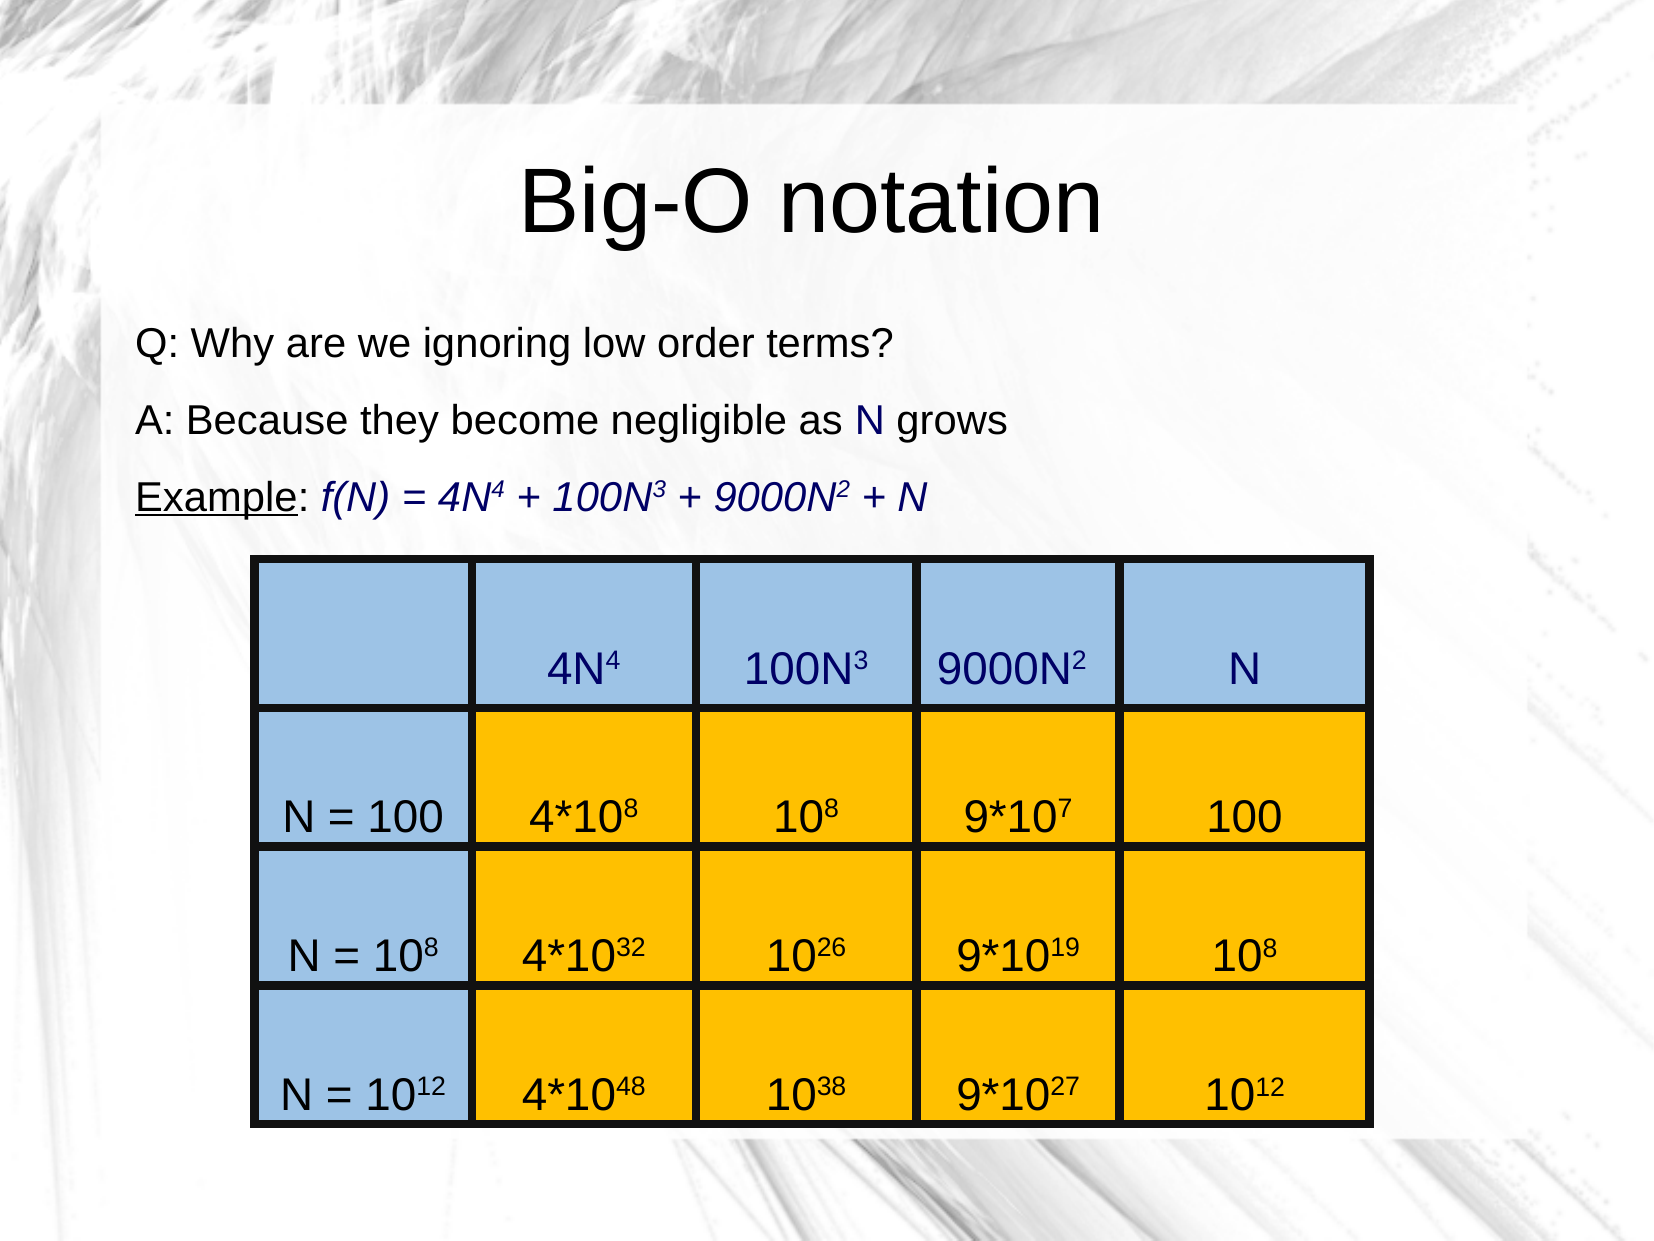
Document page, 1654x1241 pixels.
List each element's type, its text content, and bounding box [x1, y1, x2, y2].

table_header 9000N2 [921, 563, 1115, 704]
table_header 4N4 [476, 563, 692, 704]
table_cell N = 100 [259, 712, 468, 842]
table_cell 108 [1124, 851, 1365, 981]
table_cell 1012 [1124, 990, 1365, 1120]
table_header N [1124, 563, 1365, 704]
table_cell 4*1048 [476, 990, 692, 1120]
table_cell 4*1032 [476, 851, 692, 981]
picture [0, 0, 1654, 1241]
table_cell 1026 [700, 851, 912, 981]
table_header 100N3 [700, 563, 912, 704]
table_cell 9*107 [921, 712, 1115, 842]
table_cell 1038 [700, 990, 912, 1120]
table_cell N = 1012 [259, 990, 468, 1120]
table_cell 108 [700, 712, 912, 842]
table_cell 100 [1124, 712, 1365, 842]
title Big-O notation [118, 112, 1506, 281]
table_header [259, 563, 468, 704]
list Q: Why are we ignoring low order terms? A: Because they become negligible as N grows Example: f(N) = 4N4 + 100N3 + 9000N2 + N [118, 319, 1571, 1102]
table_cell N = 108 [259, 851, 468, 981]
table_cell 4*108 [476, 712, 692, 842]
table_cell 9*1019 [921, 851, 1115, 981]
table_cell 9*1027 [921, 990, 1115, 1120]
